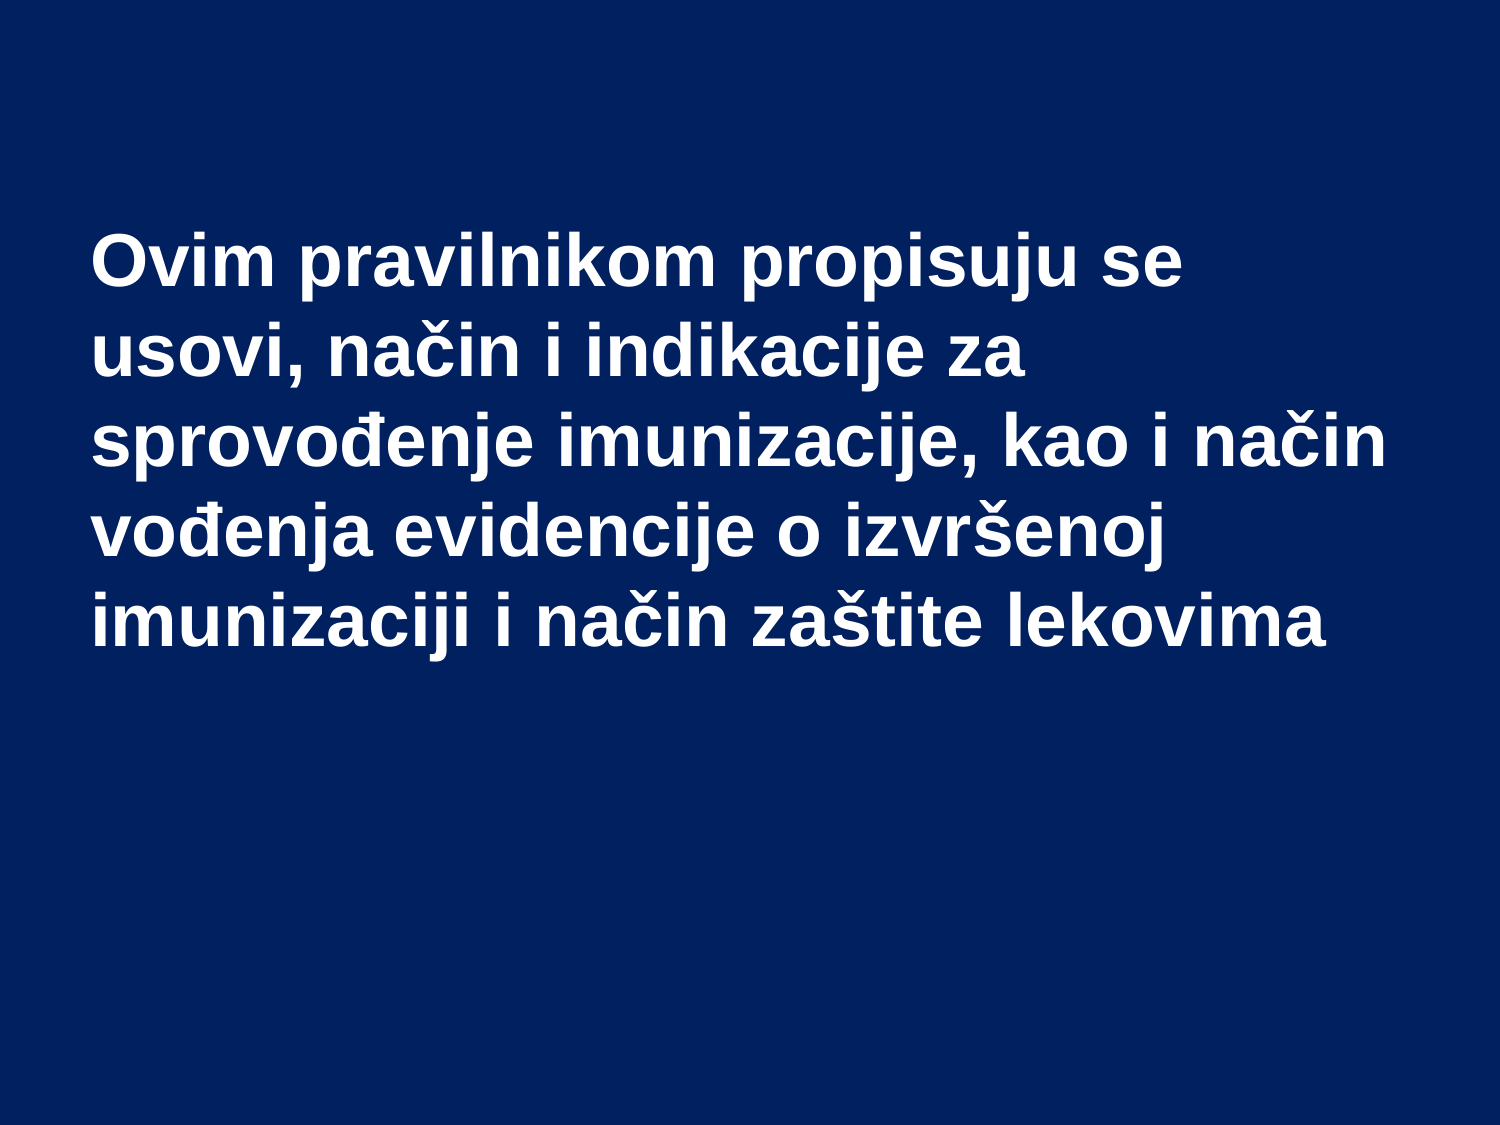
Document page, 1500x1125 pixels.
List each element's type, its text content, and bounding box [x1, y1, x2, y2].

title Ovim pravilnikom propisuju se usovi, način i indikacije za sprovođenje imunizacije, kao i način vođenja evidencije o izvršenoj imunizaciji i način zaštite lekovima [75, 45, 1425, 938]
